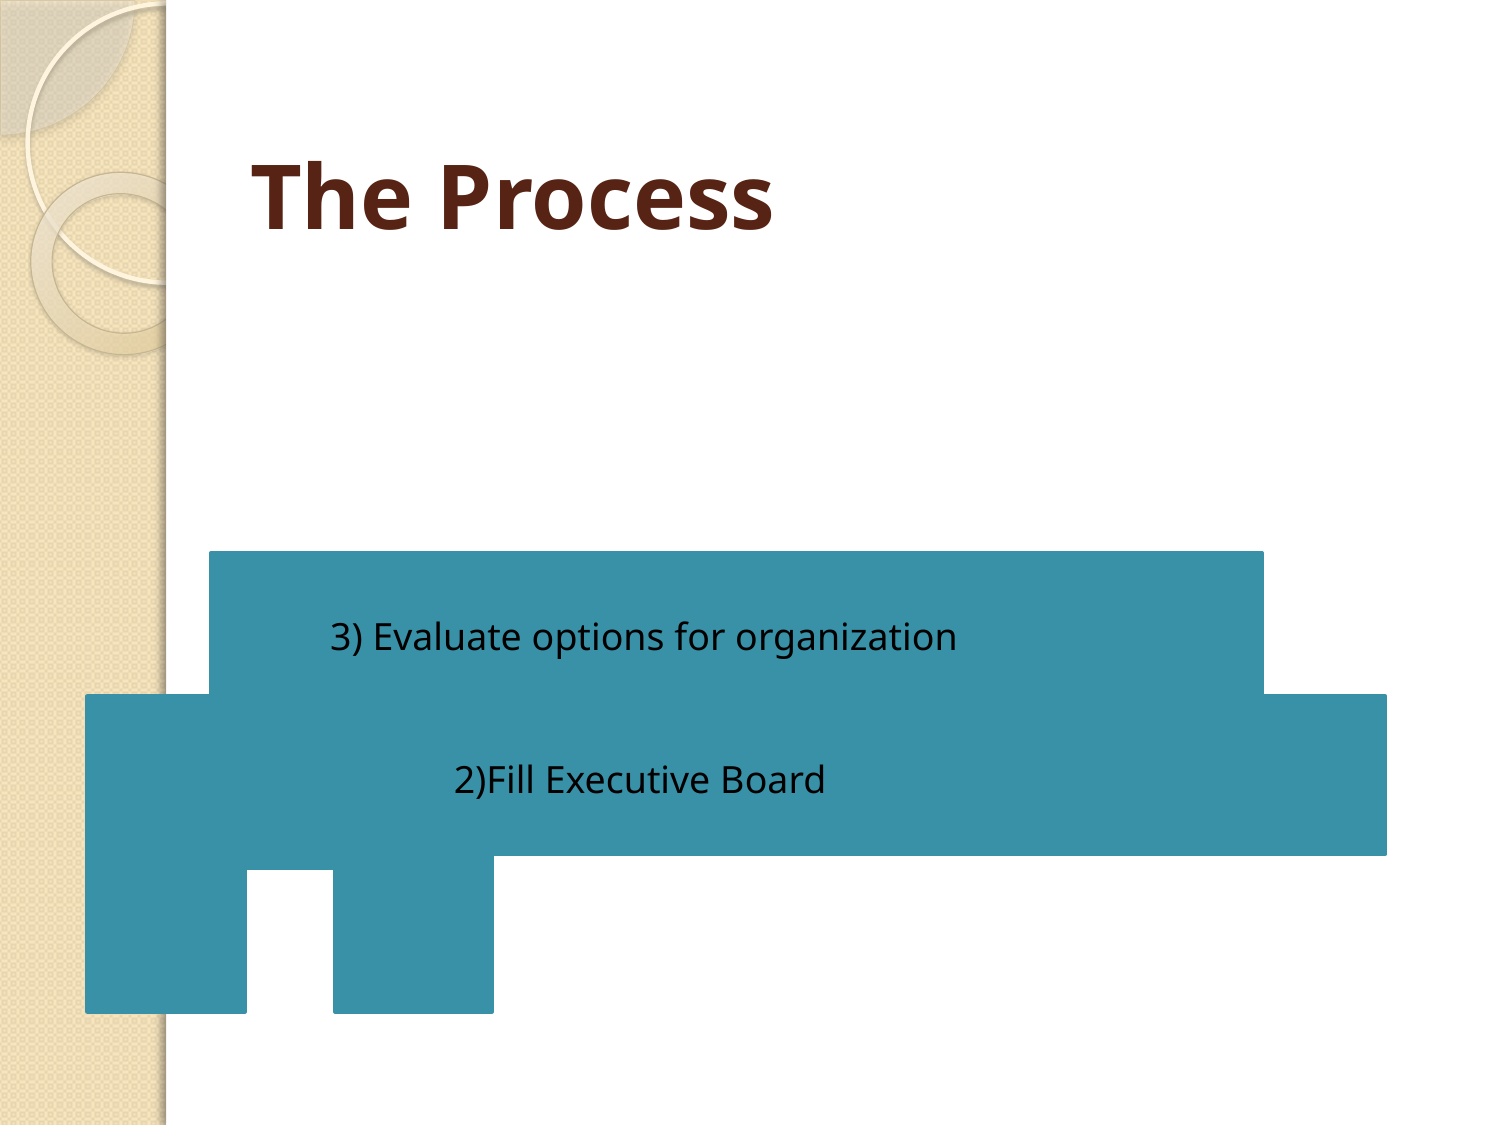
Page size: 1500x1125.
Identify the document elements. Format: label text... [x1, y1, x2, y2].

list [87, 296, 1388, 1051]
title The Process [235, 99, 1466, 288]
